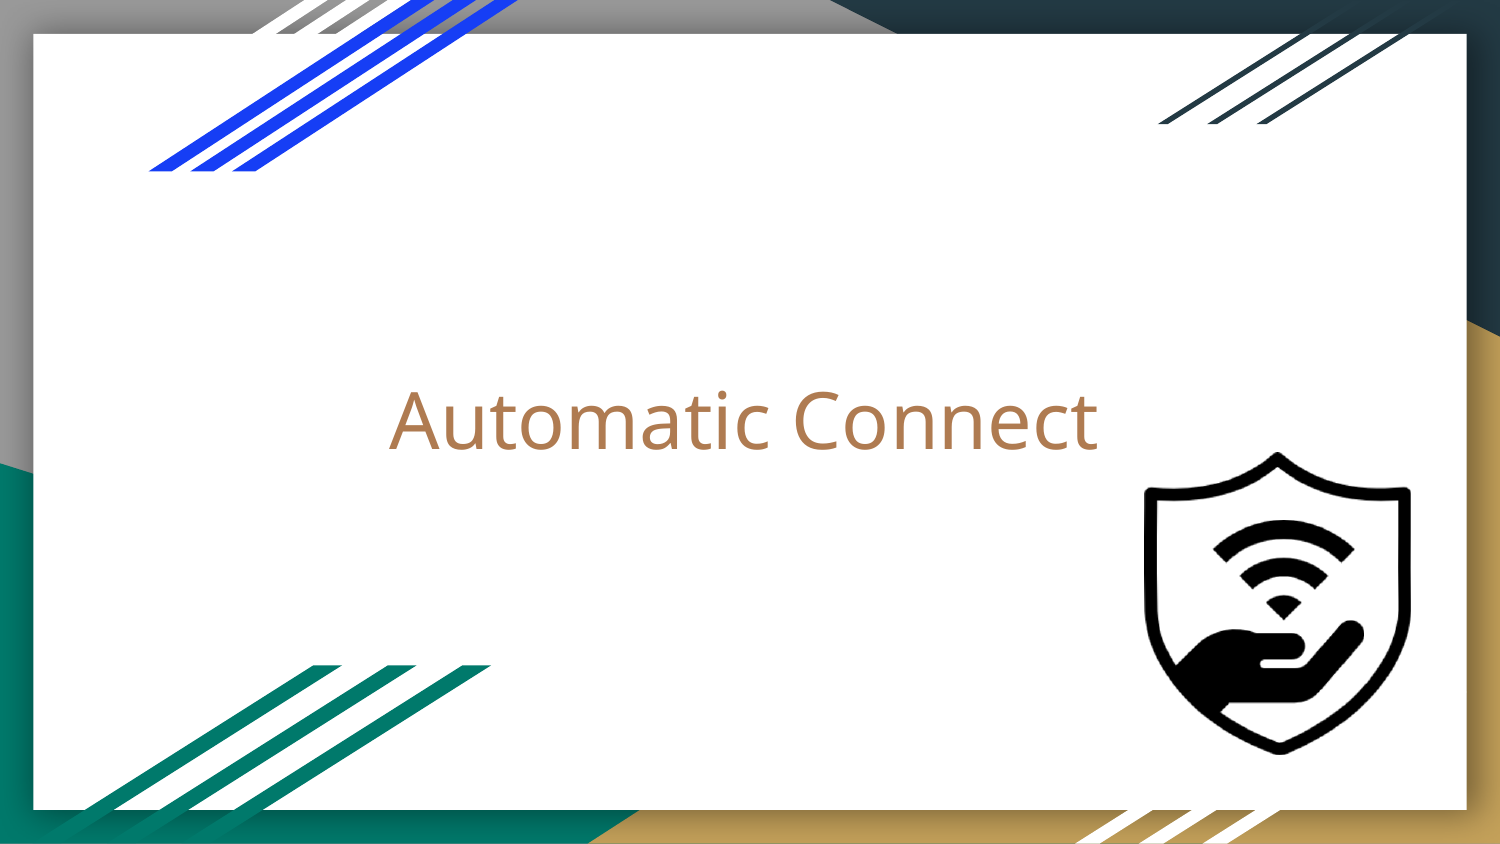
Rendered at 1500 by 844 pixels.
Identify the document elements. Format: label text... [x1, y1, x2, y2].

picture [1144, 452, 1411, 755]
title Automatic Connect [304, 298, 1185, 537]
